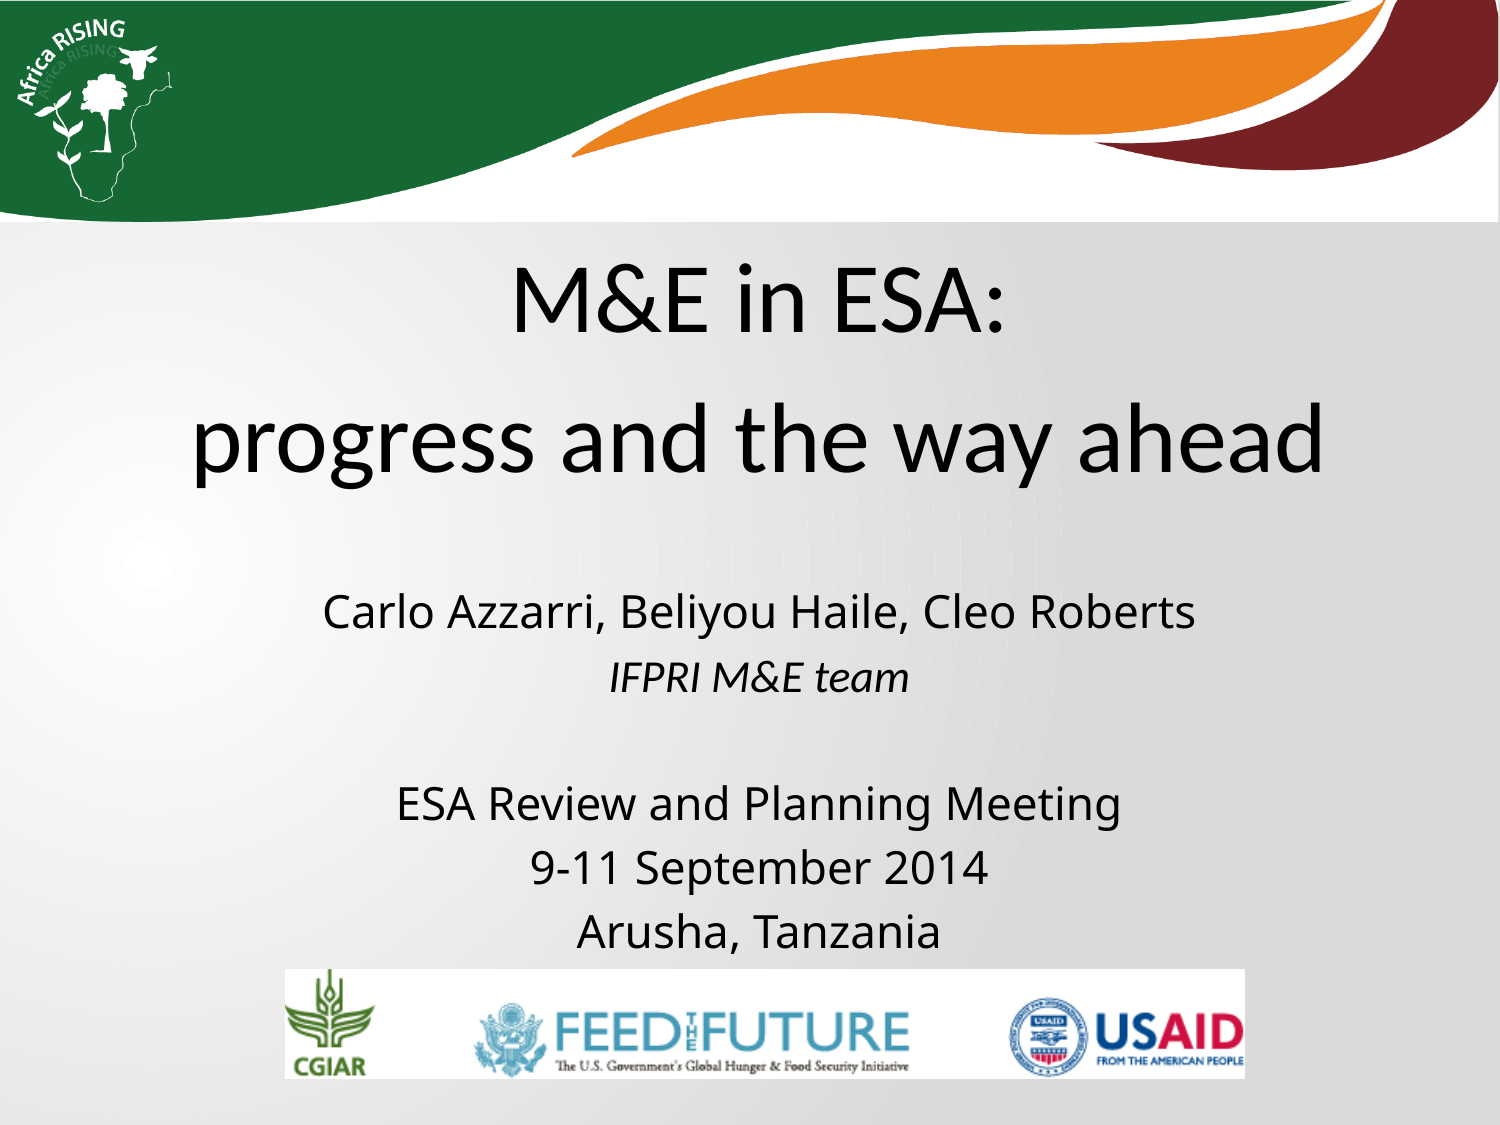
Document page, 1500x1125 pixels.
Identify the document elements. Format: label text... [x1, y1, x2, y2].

picture [0, 0, 1499, 222]
picture [285, 988, 1245, 1079]
list M&E in ESA: progress and the way ahead [50, 224, 1450, 600]
list Carlo Azzarri, Beliyou Haile, Cleo Roberts IFPRI M&E team ESA Review and Planning Meeting 9-11 September 2014 Arusha, Tanzania [87, 575, 1413, 988]
